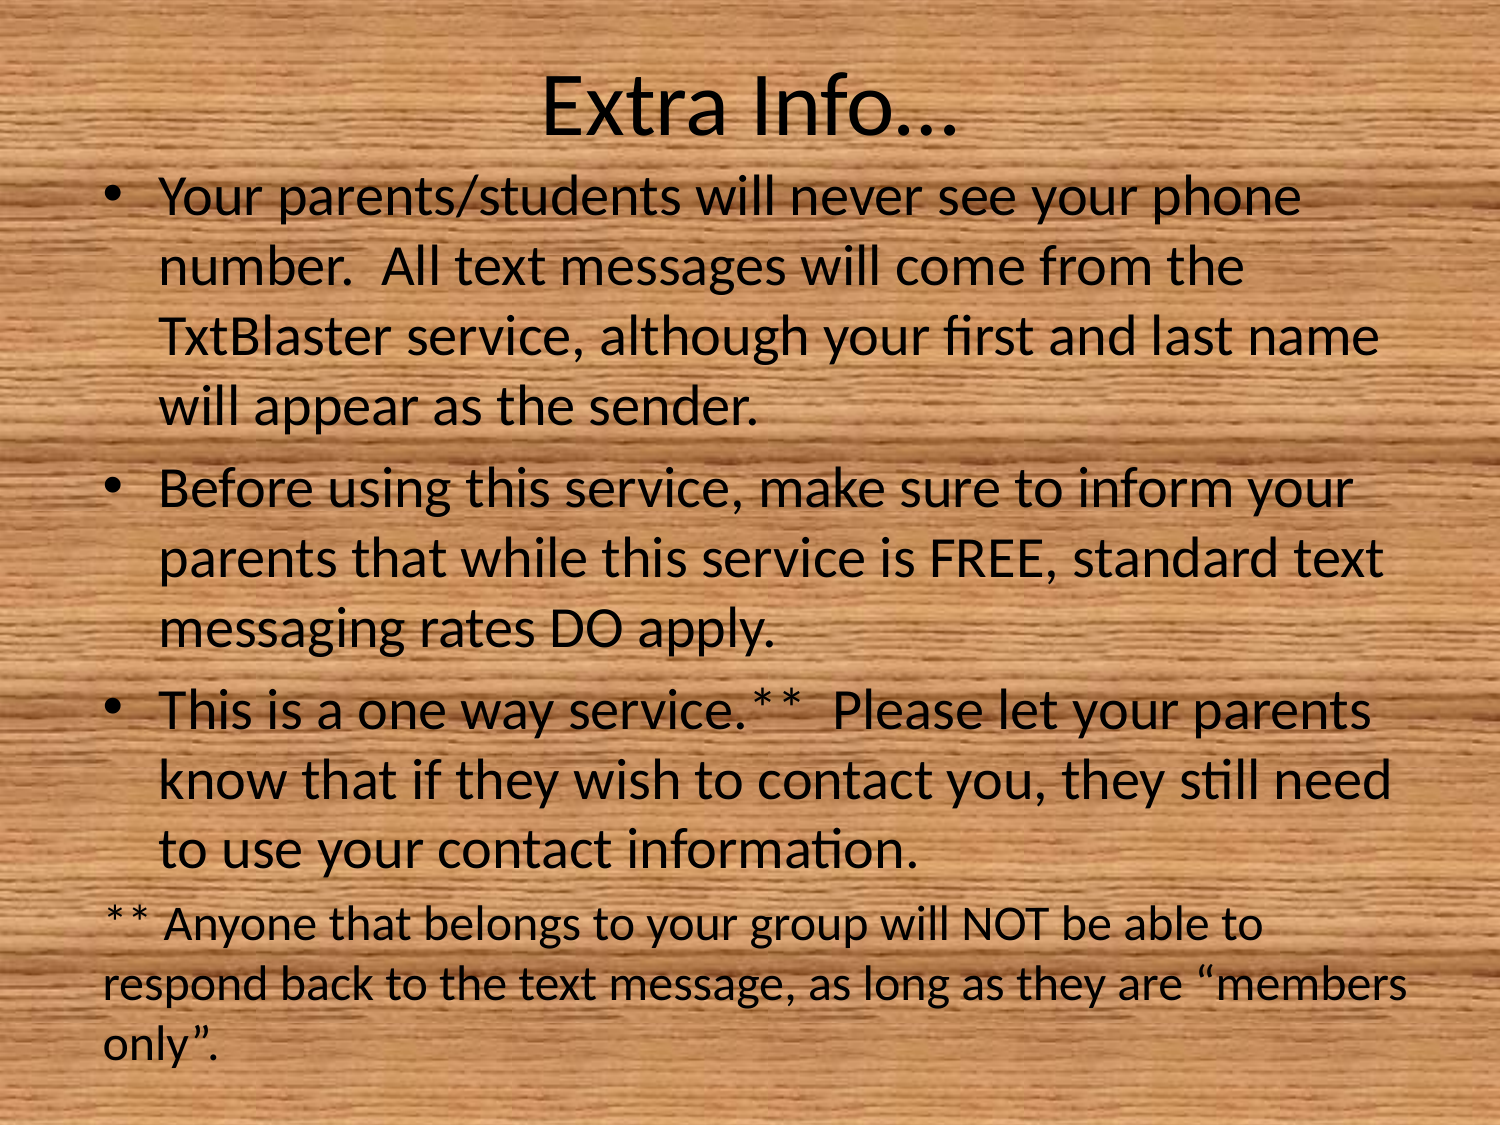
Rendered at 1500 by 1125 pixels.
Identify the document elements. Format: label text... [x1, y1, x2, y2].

list Your parents/students will never see your phone number. All text messages will come from the TxtBlaster service, although your first and last name will appear as the sender. Before using this service, make sure to inform your parents that while this service is FREE, standard text messaging rates DO apply. This is a one way service.** Please let your parents know that if they wish to contact you, they still need to use your contact information. ** Anyone that belongs to your group will NOT be able to respond back to the text message, as long as they are “members only”. [87, 149, 1438, 1100]
title Extra Info… [75, 4, 1425, 192]
picture [0, 0, 1500, 1125]
